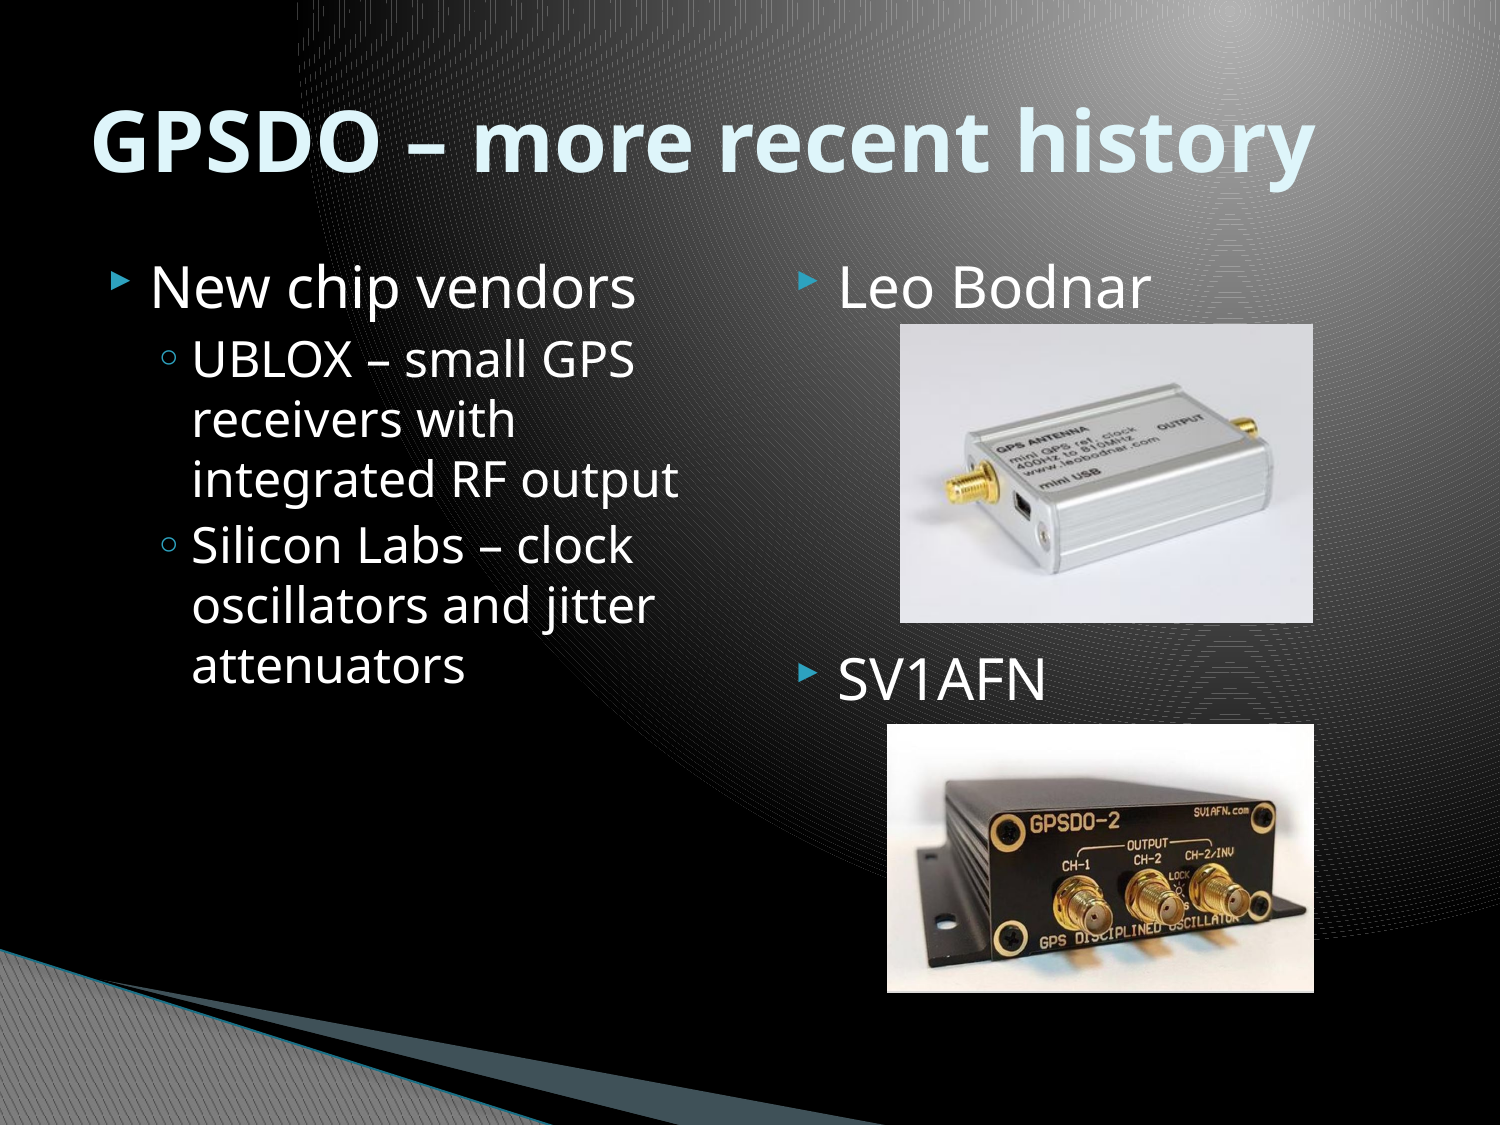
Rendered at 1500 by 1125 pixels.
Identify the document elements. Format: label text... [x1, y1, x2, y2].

title GPSDO – more recent history [75, 45, 1425, 233]
list New chip vendors UBLOX – small GPS receivers with integrated RF output Silicon Labs – clock oscillators and jitter attenuators [75, 243, 738, 986]
picture [899, 324, 1313, 623]
picture [887, 724, 1314, 993]
picture [0, 952, 543, 1125]
list Leo Bodnar SV1AFN [762, 243, 1425, 986]
